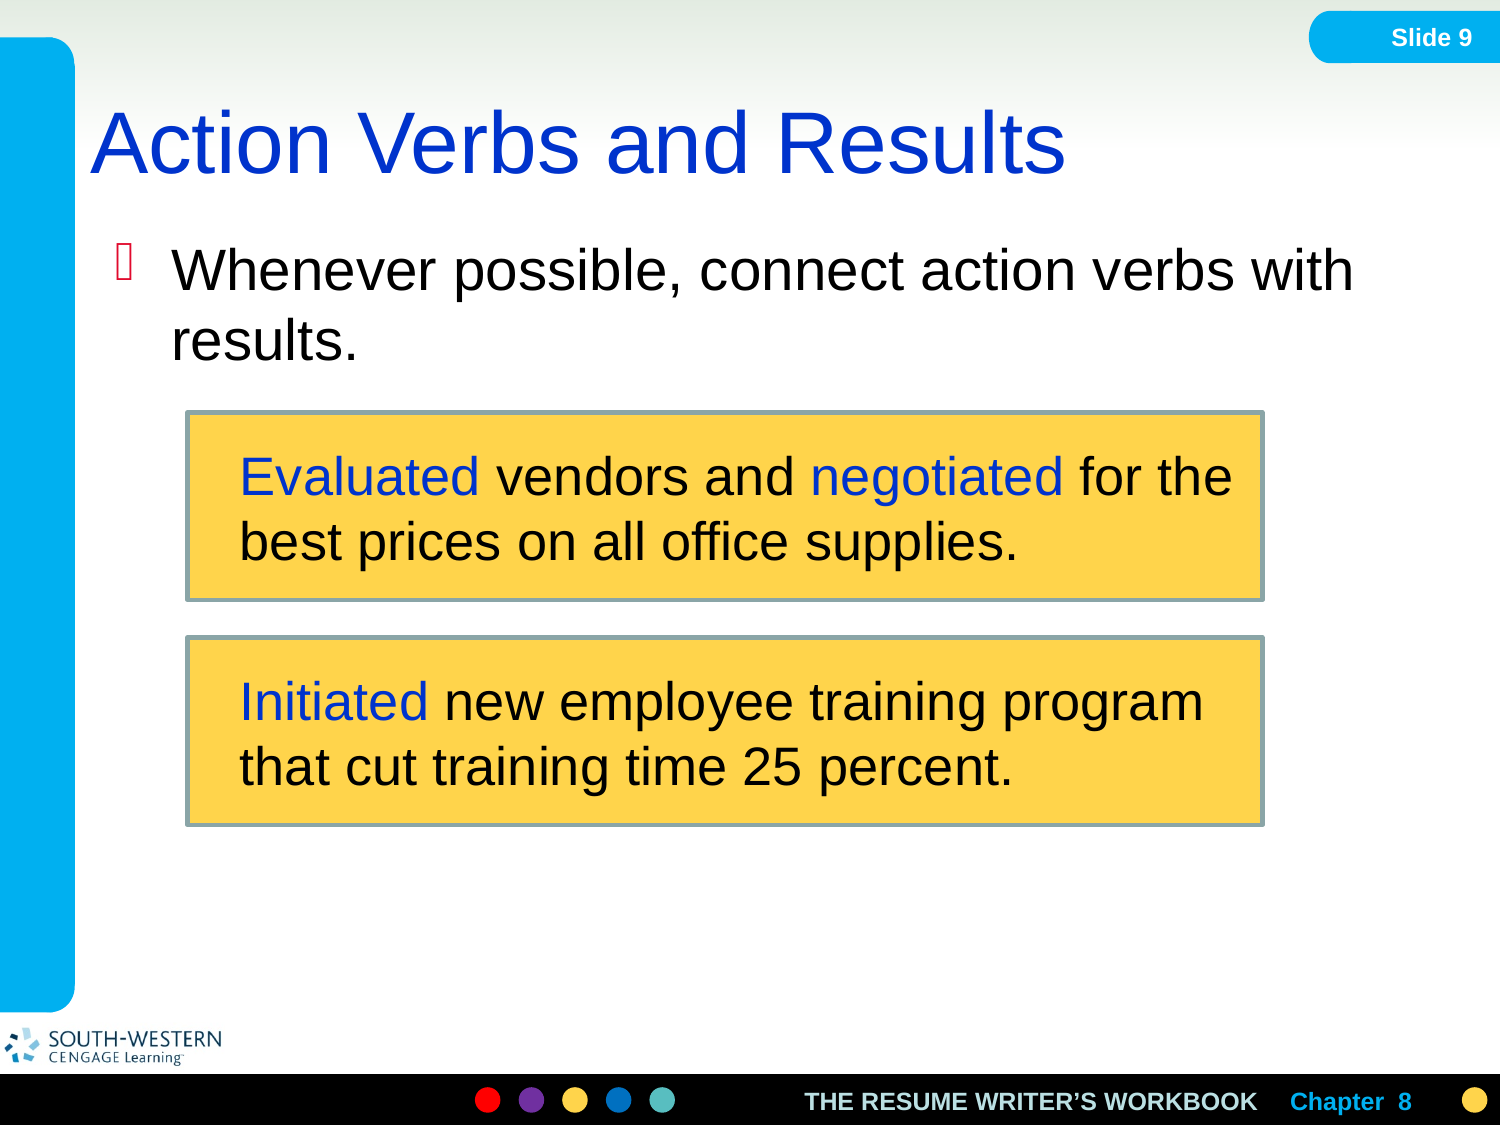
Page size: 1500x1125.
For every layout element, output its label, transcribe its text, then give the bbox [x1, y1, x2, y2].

text_box Evaluated vendors and negotiated for the best prices on all office supplies. [185, 410, 1265, 602]
title Action Verbs and Results [74, 44, 1426, 233]
slide_number Slide 9 [1312, 13, 1488, 93]
list Whenever possible, connect action verbs with results. [99, 224, 1451, 968]
text_box Initiated new employee training program that cut training time 25 percent. [185, 635, 1265, 827]
footer Chapter 8 [1274, 1075, 1476, 1125]
picture [0, 1022, 225, 1073]
